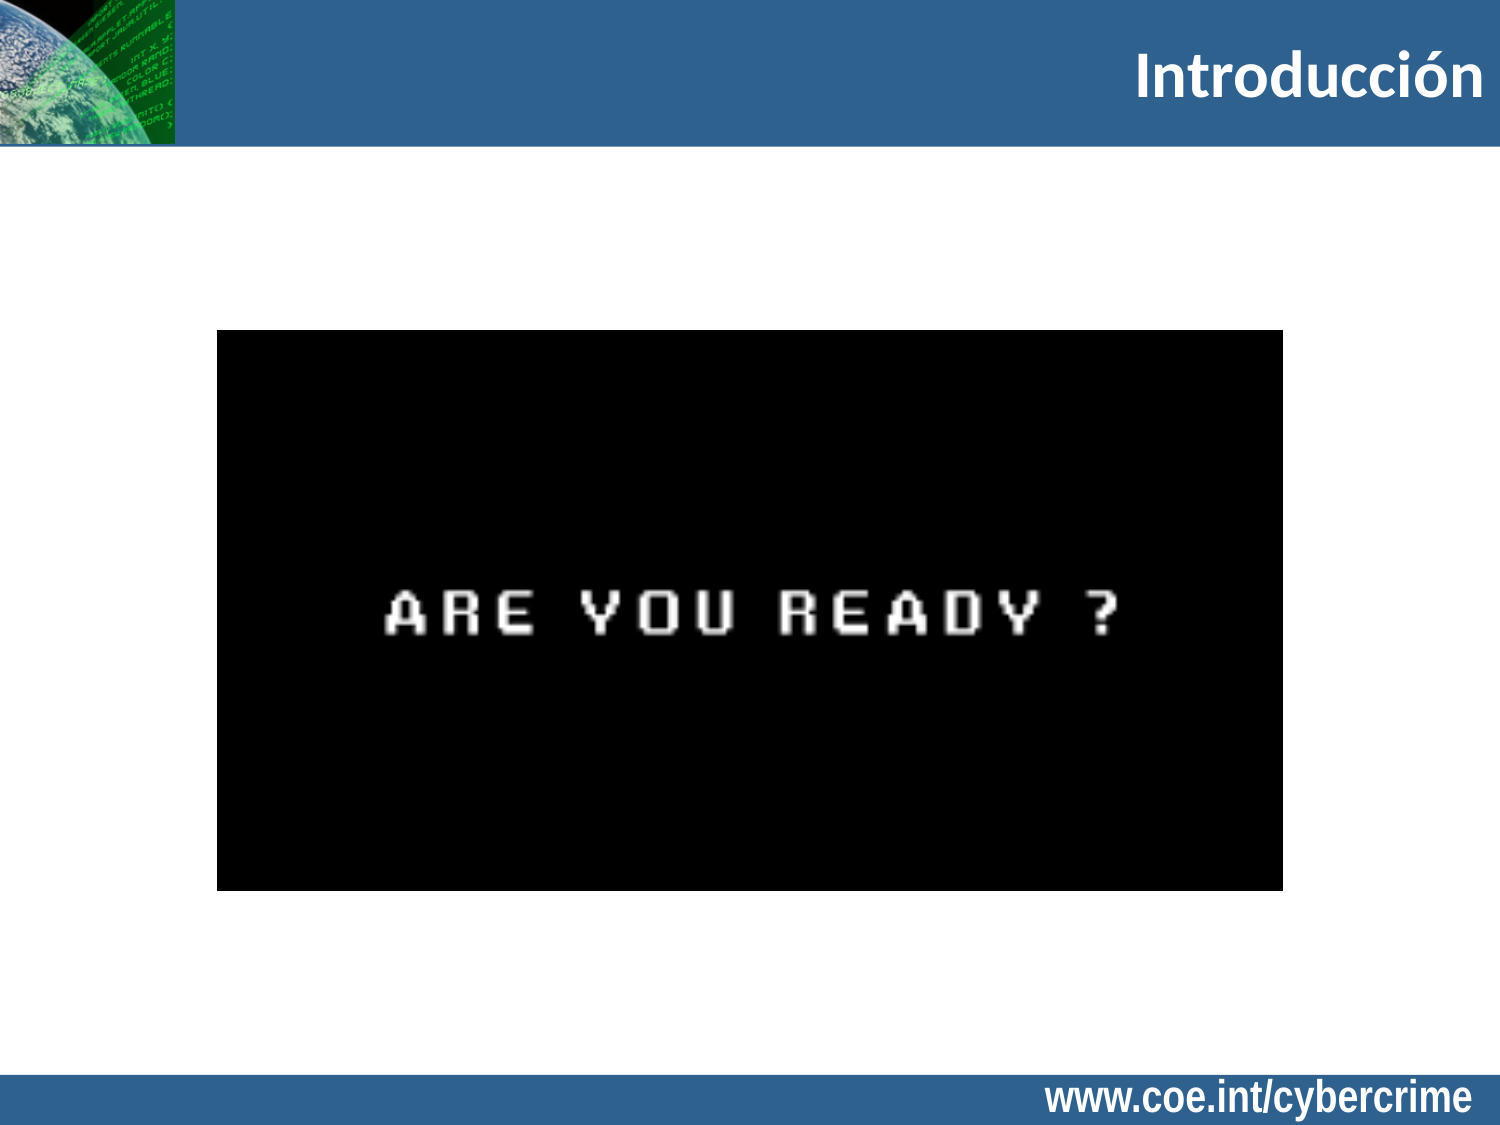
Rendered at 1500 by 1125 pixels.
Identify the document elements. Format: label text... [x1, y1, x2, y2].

text_box [0, 1073, 1030, 1125]
picture [217, 330, 1283, 892]
text_box Introducción [177, 0, 1500, 149]
text_box www.coe.int/cybercrime [1030, 1059, 1500, 1125]
picture [0, 0, 175, 144]
